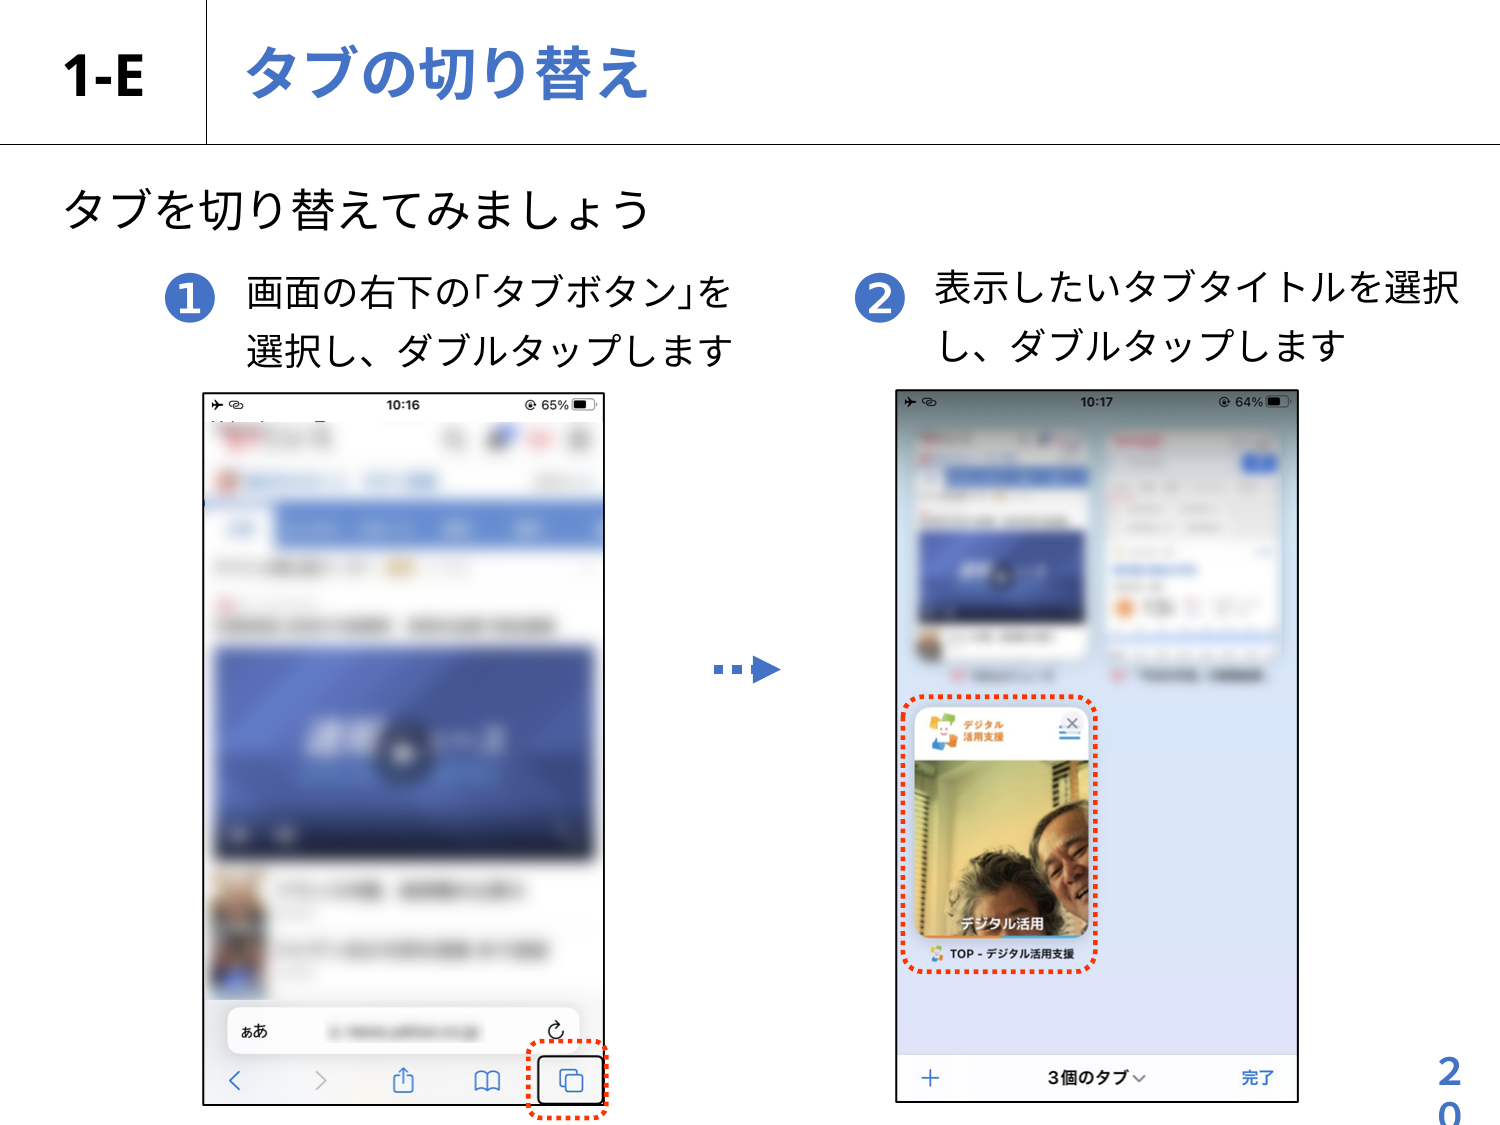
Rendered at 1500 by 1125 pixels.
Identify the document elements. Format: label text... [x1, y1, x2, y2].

title タブの切り替え [228, 36, 1472, 116]
picture [201, 392, 605, 1106]
text_box タブを切り替えてみましょう [46, 180, 1422, 274]
text_box [527, 1045, 608, 1120]
picture [895, 389, 1299, 1104]
text_box 表示したいタブタイトルを選択し、ダブルタップします [919, 243, 1500, 375]
text_box 画面の右下の｢タブボタン｣を選択し、ダブルタップします [231, 274, 750, 381]
text_box ２０ [1399, 1063, 1500, 1123]
text_box 1-E [0, 0, 207, 147]
text_box ❷ [835, 274, 919, 343]
text_box ❶ [145, 274, 223, 343]
